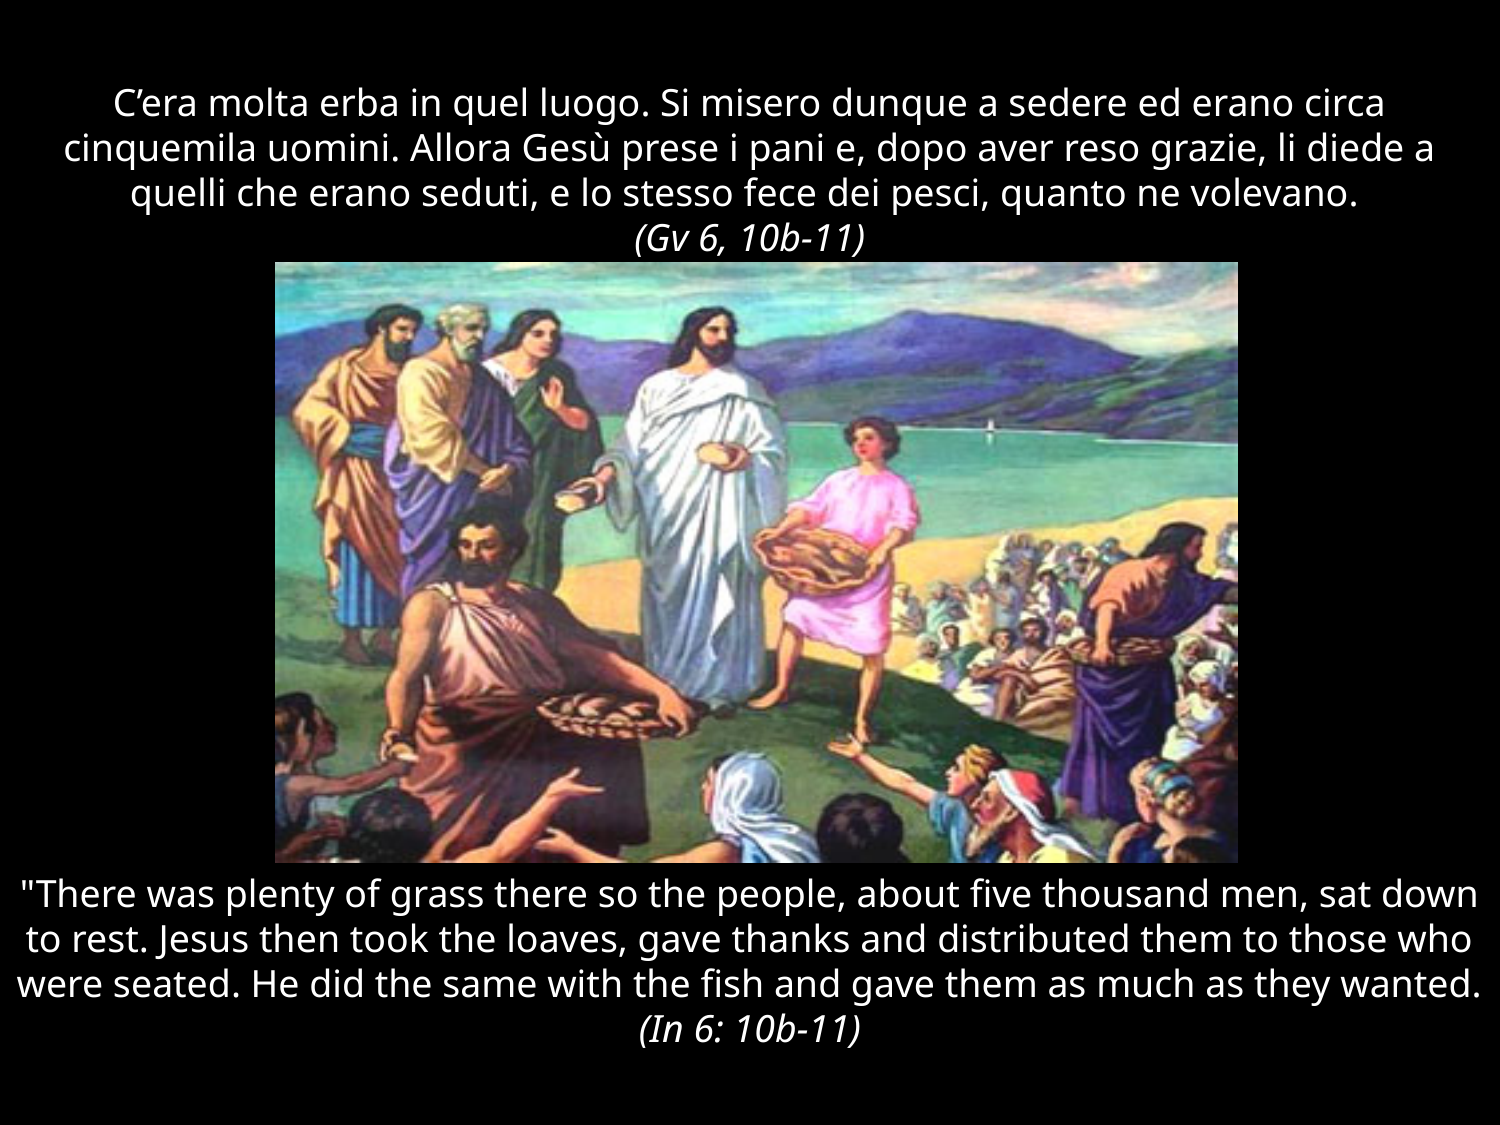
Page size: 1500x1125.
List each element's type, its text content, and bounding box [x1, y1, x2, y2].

title C’era molta erba in quel luogo. Si misero dunque a sedere ed erano circa cinquemila uomini. Allora Gesù prese i pani e, dopo aver reso grazie, li diede a quelli che erano seduti, e lo stesso fece dei pesci, quanto ne volevano. (Gv 6, 10b-11) [0, 75, 1500, 263]
text_box "There was plenty of grass there so the people, about five thousand men, sat down to rest. Jesus then took the loaves, gave thanks and distributed them to those who were seated. He did the same with the fish and gave them as much as they wanted. (In 6: 10b-11) [0, 862, 1500, 1058]
picture [274, 262, 1238, 863]
